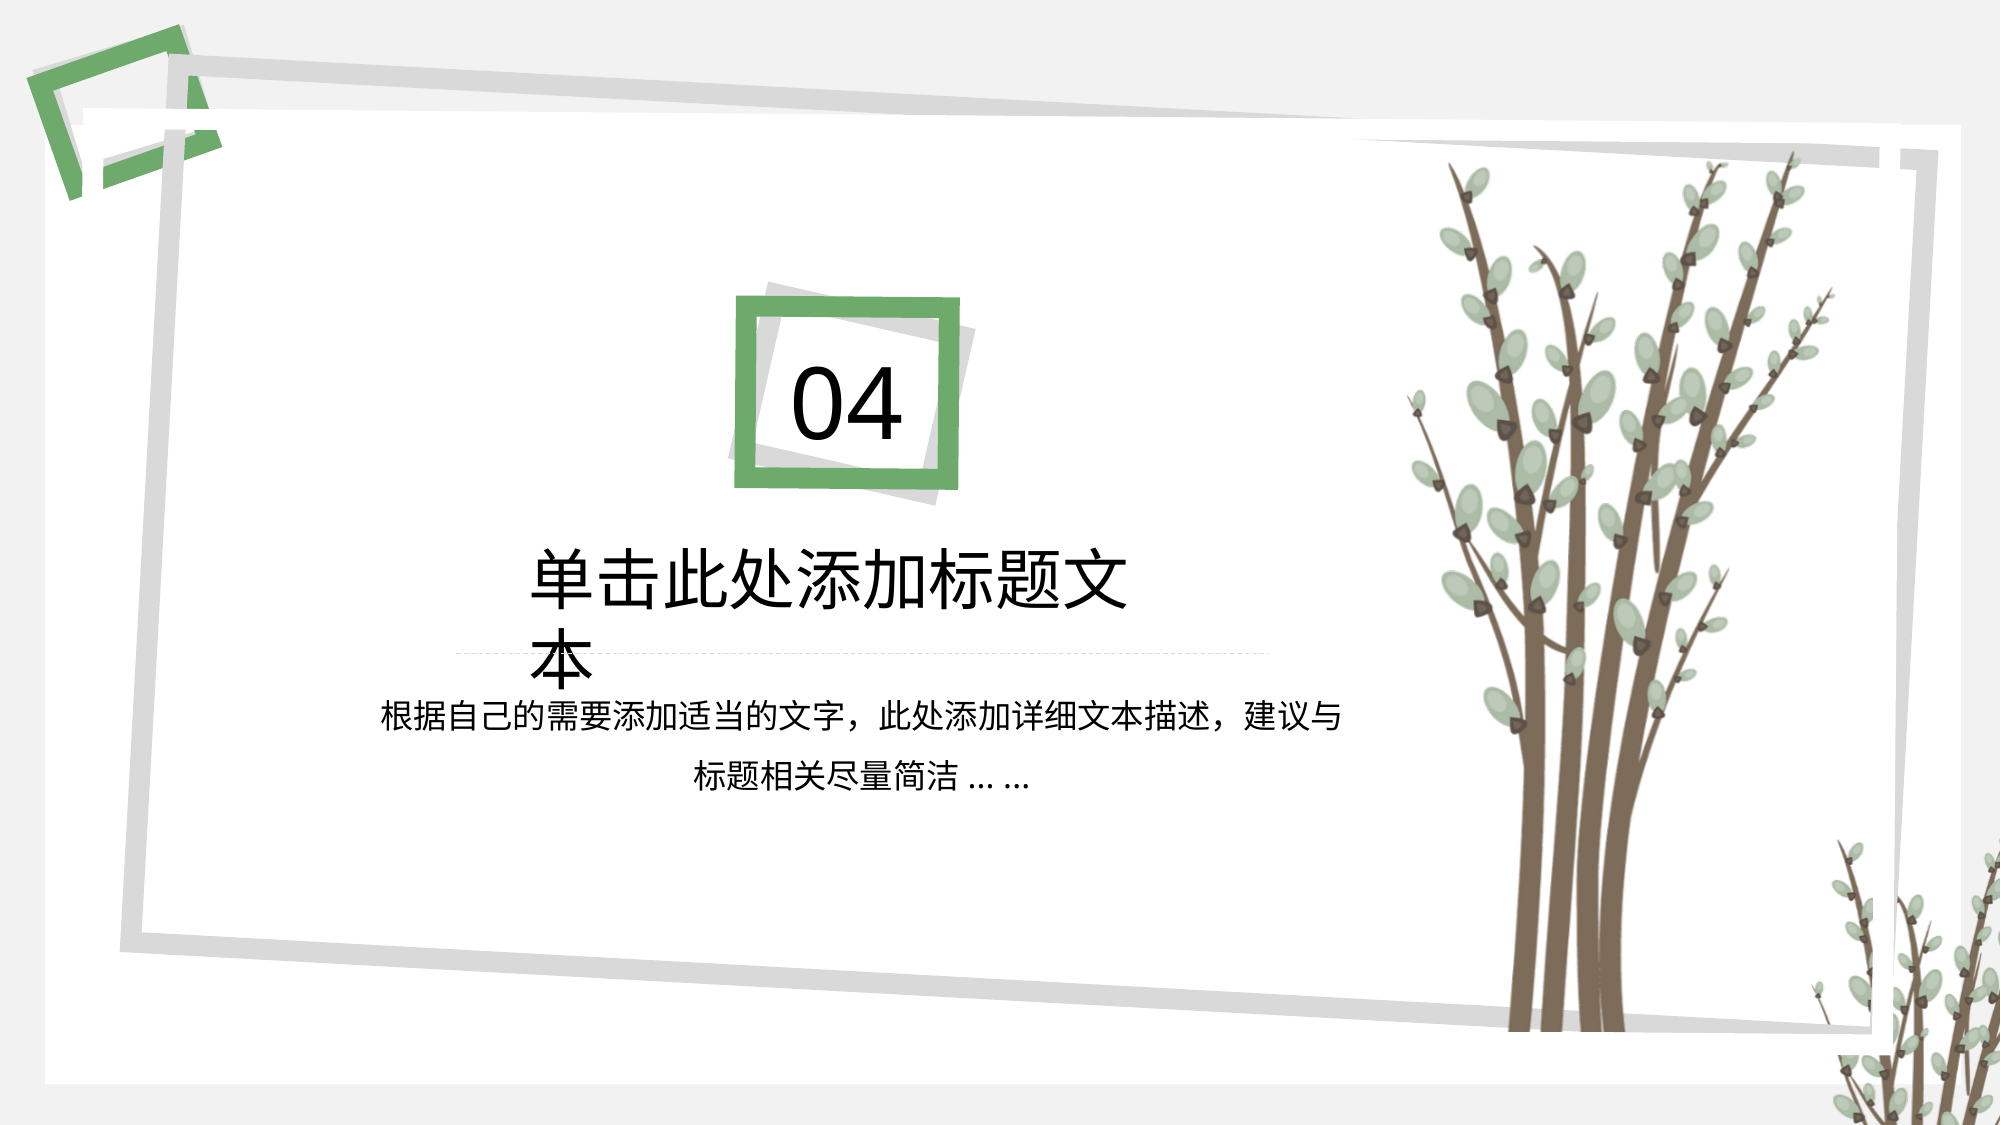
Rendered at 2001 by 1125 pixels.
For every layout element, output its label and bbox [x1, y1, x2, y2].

text_box [745, 306, 949, 479]
picture [1771, 782, 2000, 1125]
picture [1342, 71, 1901, 1032]
text_box [89, 109, 1904, 1038]
